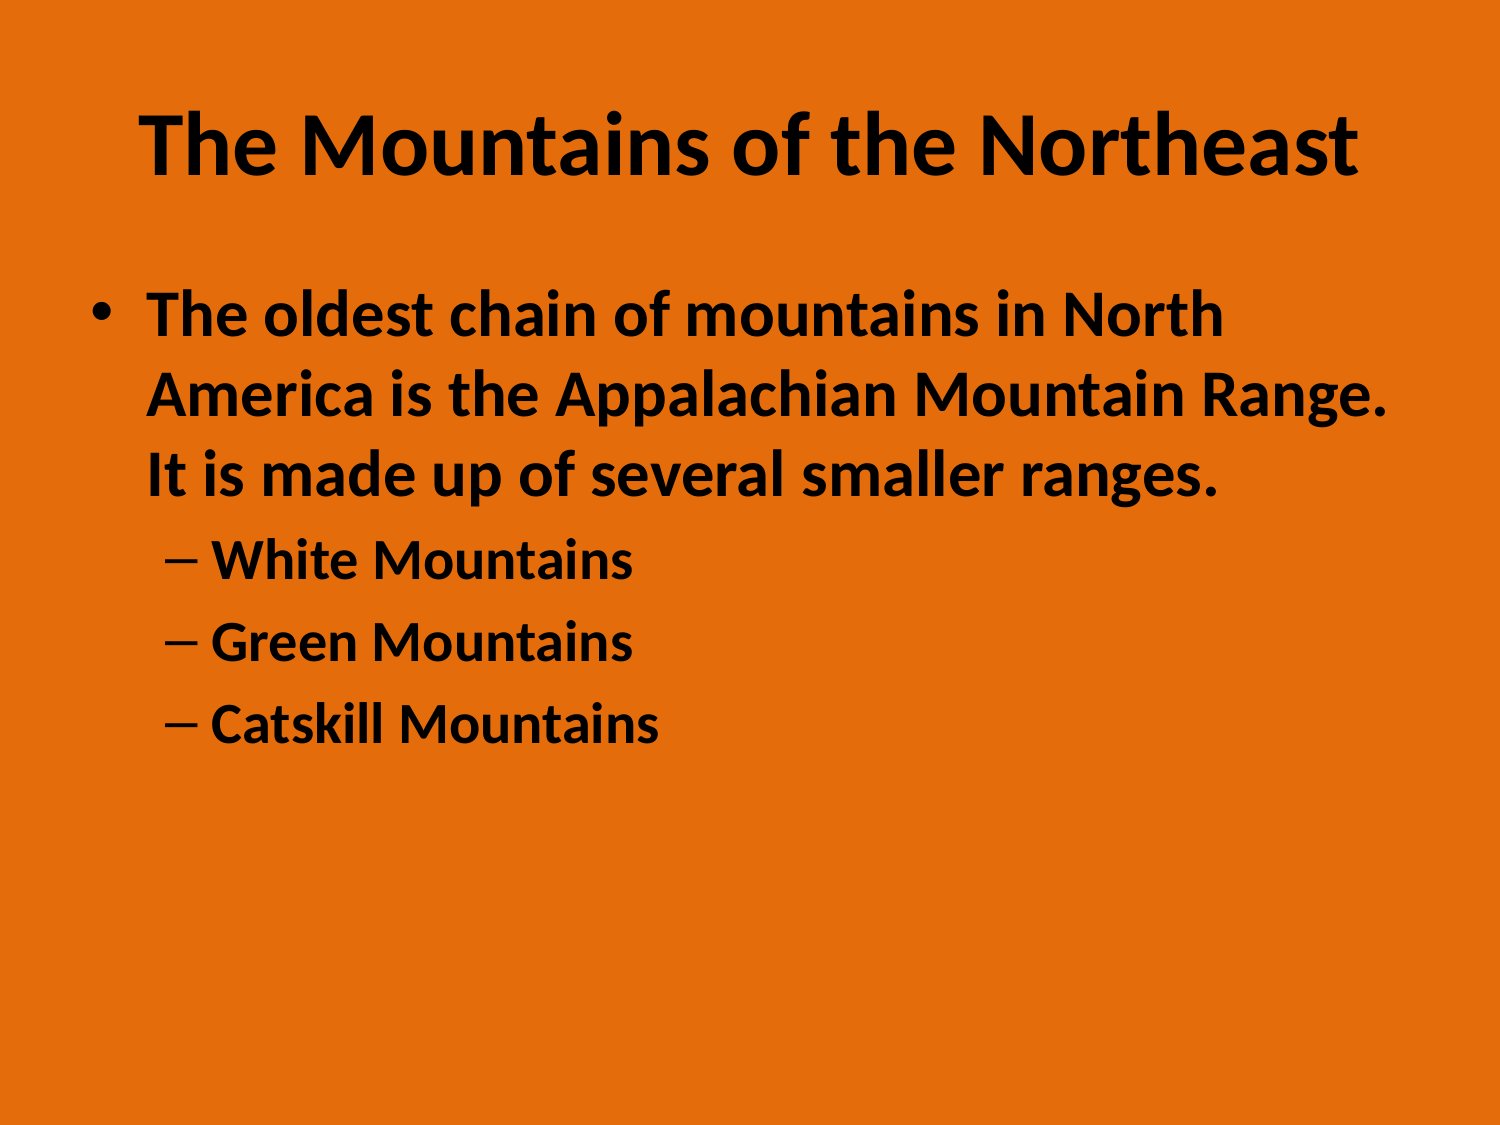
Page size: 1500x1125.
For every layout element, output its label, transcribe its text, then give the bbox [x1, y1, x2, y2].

list The oldest chain of mountains in North America is the Appalachian Mountain Range. It is made up of several smaller ranges. White Mountains Green Mountains Catskill Mountains [74, 262, 1426, 1006]
title The Mountains of the Northeast [74, 44, 1426, 233]
